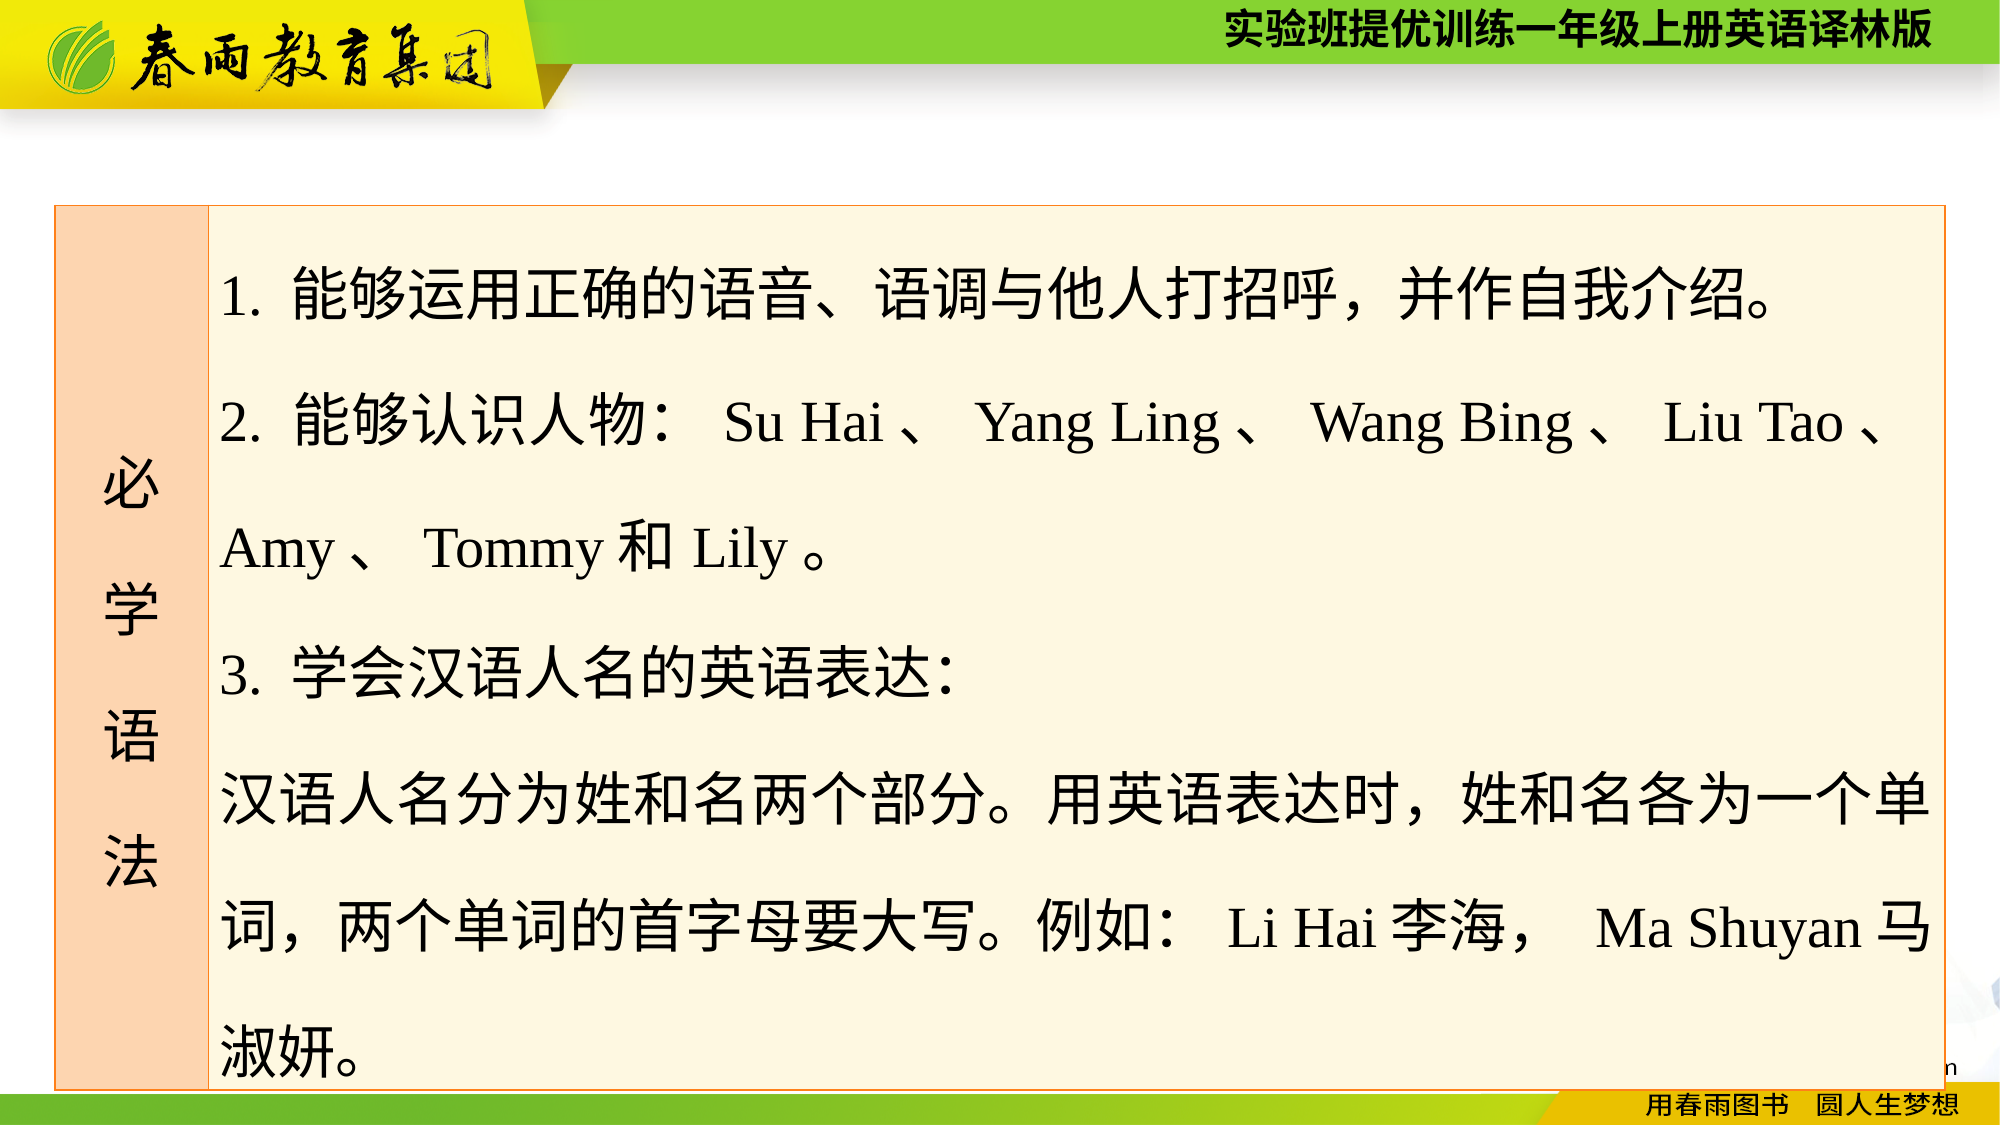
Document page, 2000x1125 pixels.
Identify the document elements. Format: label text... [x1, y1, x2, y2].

table_header 1. 能够运用正确的语音、语调与他人打招呼，并作自我介绍。 2. 能够认识人物：Su Hai、Yang Ling、Wang Bing、Liu Tao、Amy、Tommy和Lily。 3. 学会汉语人名的英语表达： 汉语人名分为姓和名两个部分。用英语表达时，姓和名各为一个单词，两个单词的首字母要大写。例如：Li Hai李海， Ma Shuyan马淑妍。 [209, 206, 1944, 1089]
picture [0, 0, 2000, 1125]
table_header 必 学 语 法 [56, 206, 208, 1089]
